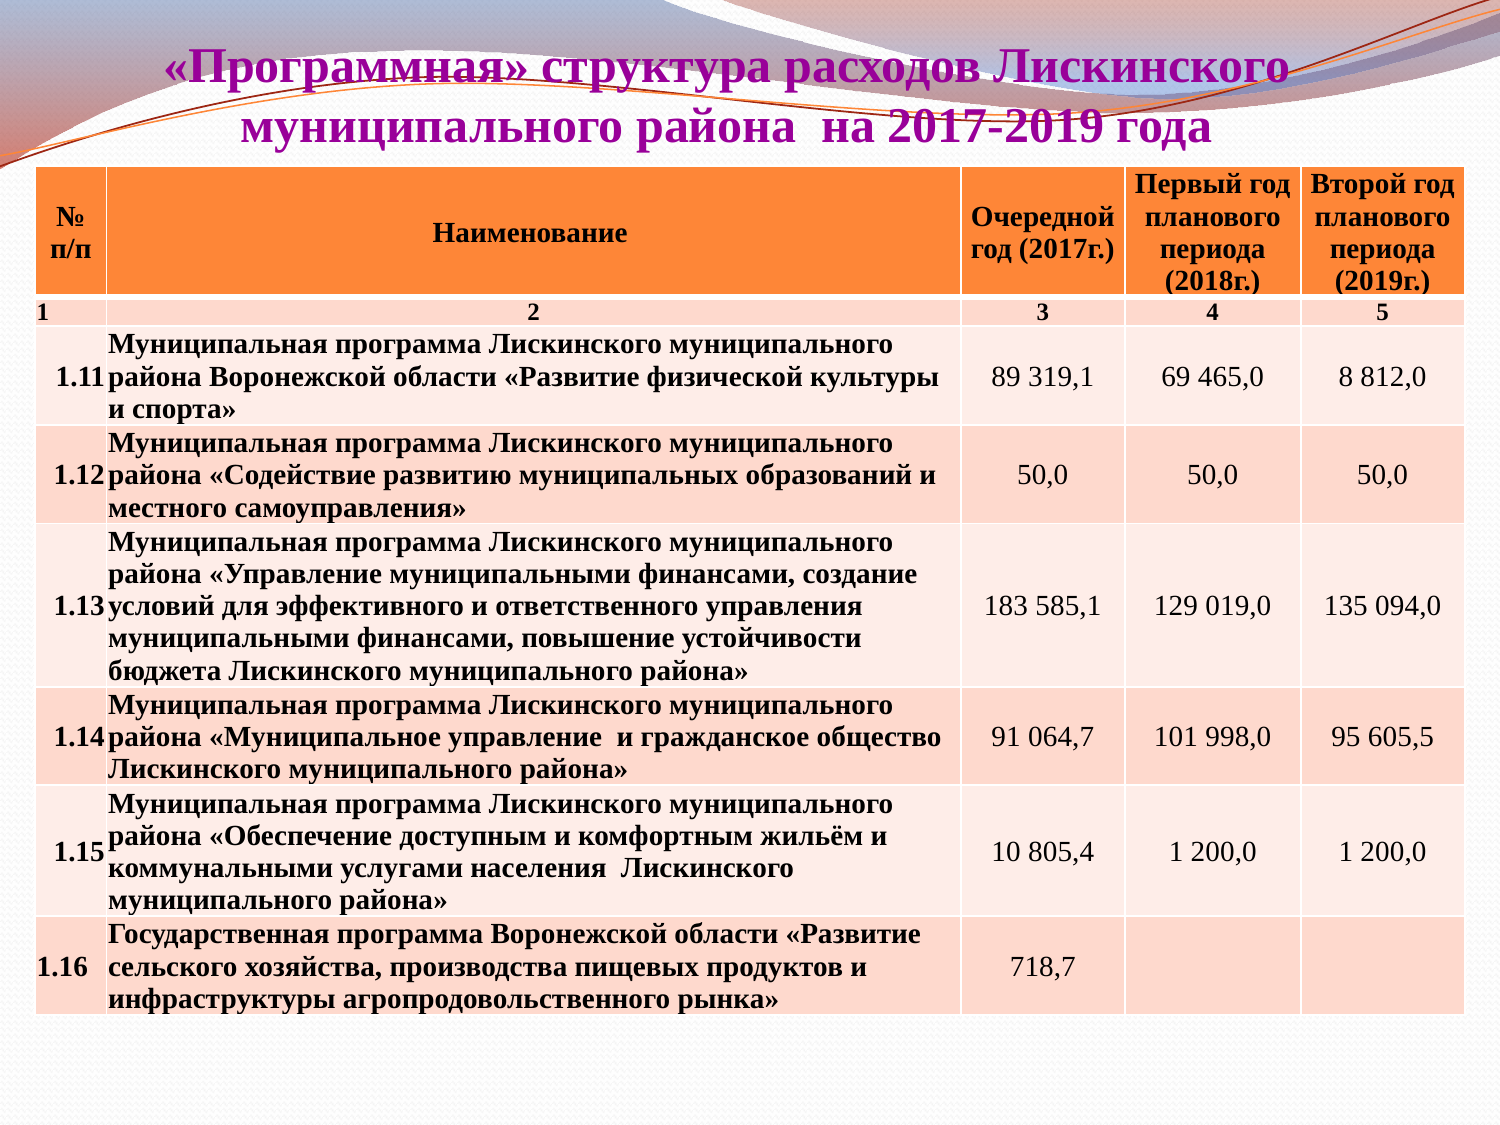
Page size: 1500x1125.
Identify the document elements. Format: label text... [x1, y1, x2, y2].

table_cell 129 019,0 [1126, 524, 1300, 686]
table_cell 69 465,0 [1126, 327, 1300, 424]
table_cell Муниципальная программа Лискинского муниципального района «Муниципальное управление и гражданское общество Лискинского муниципального района» [107, 688, 960, 784]
table_cell 2 [107, 300, 960, 325]
table_cell 95 605,5 [1302, 688, 1464, 784]
table_cell 1.16 [36, 917, 106, 1014]
table_cell Муниципальная программа Лискинского муниципального района «Содействие развитию муниципальных образований и местного самоуправления» [107, 426, 960, 523]
table_cell [1126, 917, 1300, 1014]
table_header № п/п [36, 167, 106, 294]
table_header Наименование [107, 167, 960, 294]
table_header Очередной год (2017г.) [962, 167, 1124, 294]
table_cell Муниципальная программа Лискинского муниципального района «Обеспечение доступным и комфортным жильём и коммунальными услугами населения Лискинского муниципального района» [107, 786, 960, 915]
table_cell 718,7 [962, 917, 1124, 1014]
table_cell 1.14 [36, 688, 106, 784]
table_cell 1.15 [36, 786, 106, 915]
table_cell 1 200,0 [1302, 786, 1464, 915]
table_cell 1 [36, 300, 106, 325]
table_cell 1.11 [36, 327, 106, 424]
table_cell Муниципальная программа Лискинского муниципального района Воронежской области «Развитие физической культуры и спорта» [107, 327, 960, 424]
table_cell 183 585,1 [962, 524, 1124, 686]
table_cell 3 [962, 300, 1124, 325]
table_cell 50,0 [962, 426, 1124, 523]
table_cell 89 319,1 [962, 327, 1124, 424]
table_cell 1.12 [36, 426, 106, 523]
table_cell 101 998,0 [1126, 688, 1300, 784]
table_cell 8 812,0 [1302, 327, 1464, 424]
table_cell 91 064,7 [962, 688, 1124, 784]
title «Программная» структура расходов Лискинского муниципального района на 2017-2019 года [35, 35, 1418, 153]
table_cell Муниципальная программа Лискинского муниципального района «Управление муниципальными финансами, создание условий для эффективного и ответственного управления муниципальными финансами, повышение устойчивости бюджета Лискинского муниципального района» [107, 524, 960, 686]
table_header Второй год планового периода (2019г.) [1302, 167, 1464, 294]
table_cell 135 094,0 [1302, 524, 1464, 686]
table_cell 1 200,0 [1126, 786, 1300, 915]
table_cell 50,0 [1126, 426, 1300, 523]
table_header Первый год планового периода (2018г.) [1126, 167, 1300, 294]
table_cell 50,0 [1302, 426, 1464, 523]
table_cell Государственная программа Воронежской области «Развитие сельского хозяйства, производства пищевых продуктов и инфраструктуры агропродовольственного рынка» [107, 917, 960, 1014]
table_cell 5 [1302, 300, 1464, 325]
table_cell 4 [1126, 300, 1300, 325]
table_cell [1302, 917, 1464, 1014]
table_cell 10 805,4 [962, 786, 1124, 915]
table_cell 1.13 [36, 524, 106, 686]
